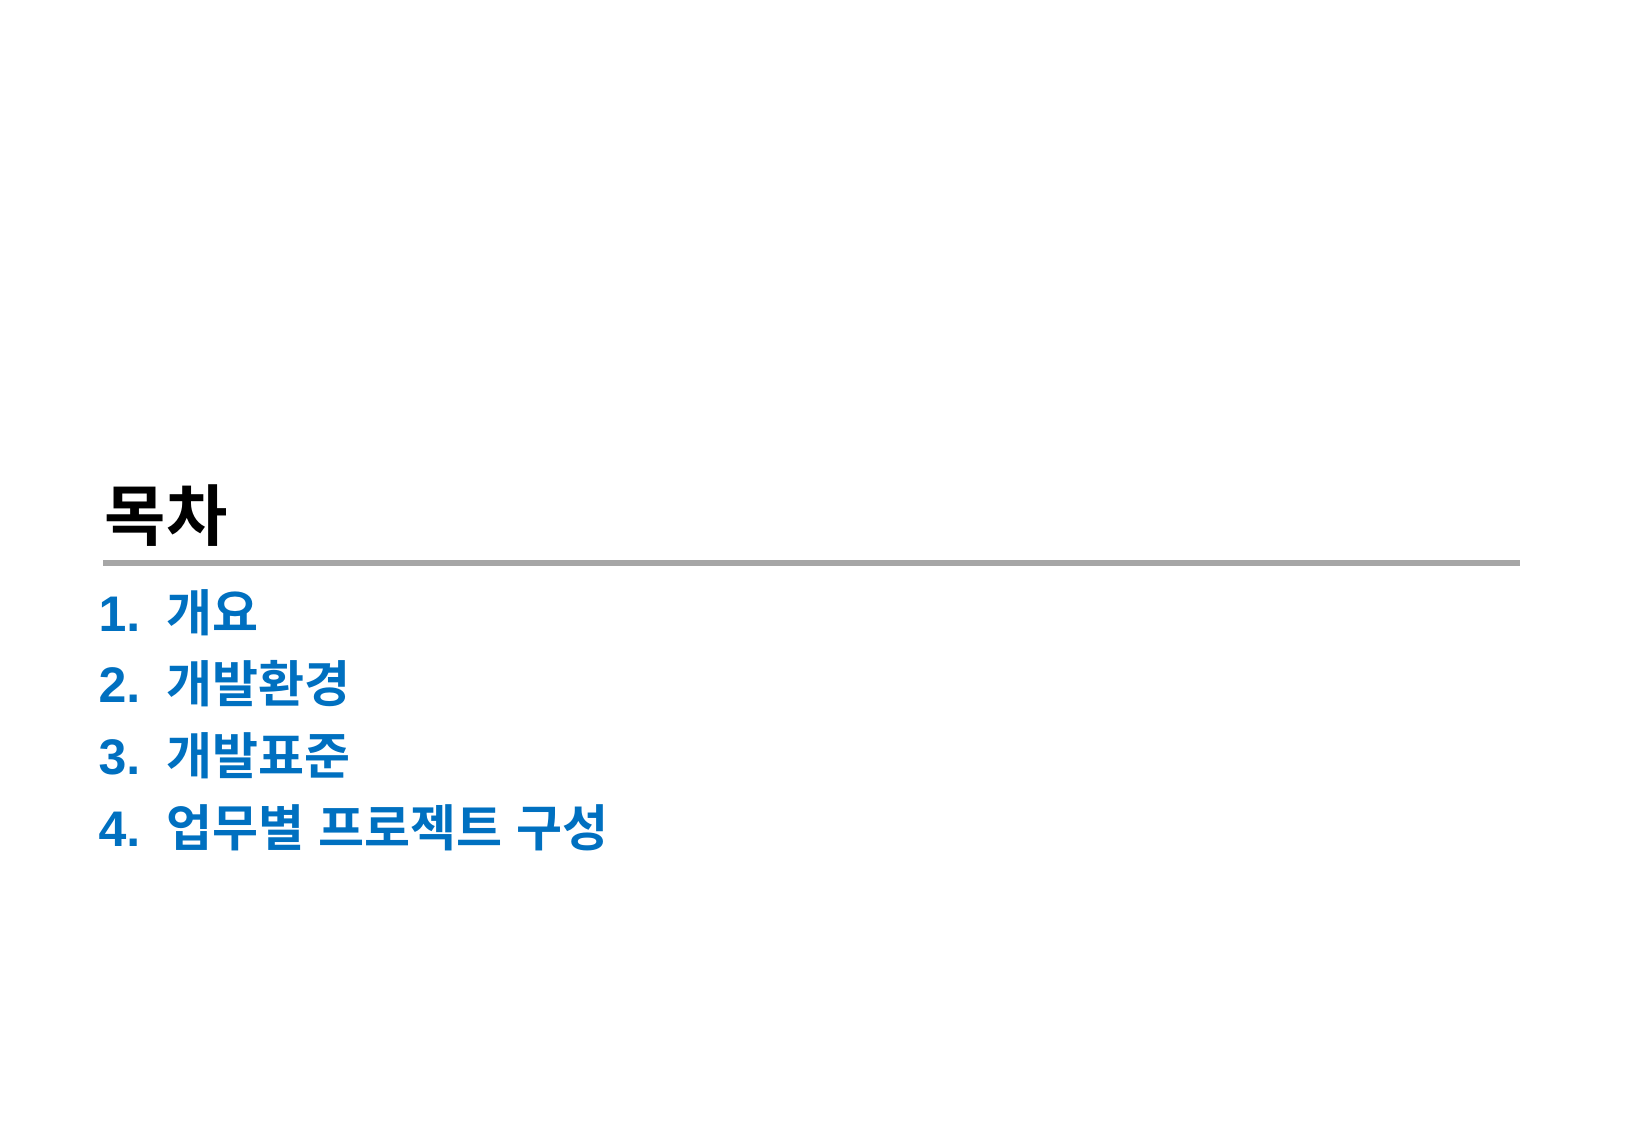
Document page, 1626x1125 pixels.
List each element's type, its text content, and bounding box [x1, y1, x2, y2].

text_box 1. 개요 2. 개발환경 3. 개발표준 4. 업무별 프로젝트 구성 [98, 568, 1116, 825]
text_box 목차 [104, 457, 828, 555]
